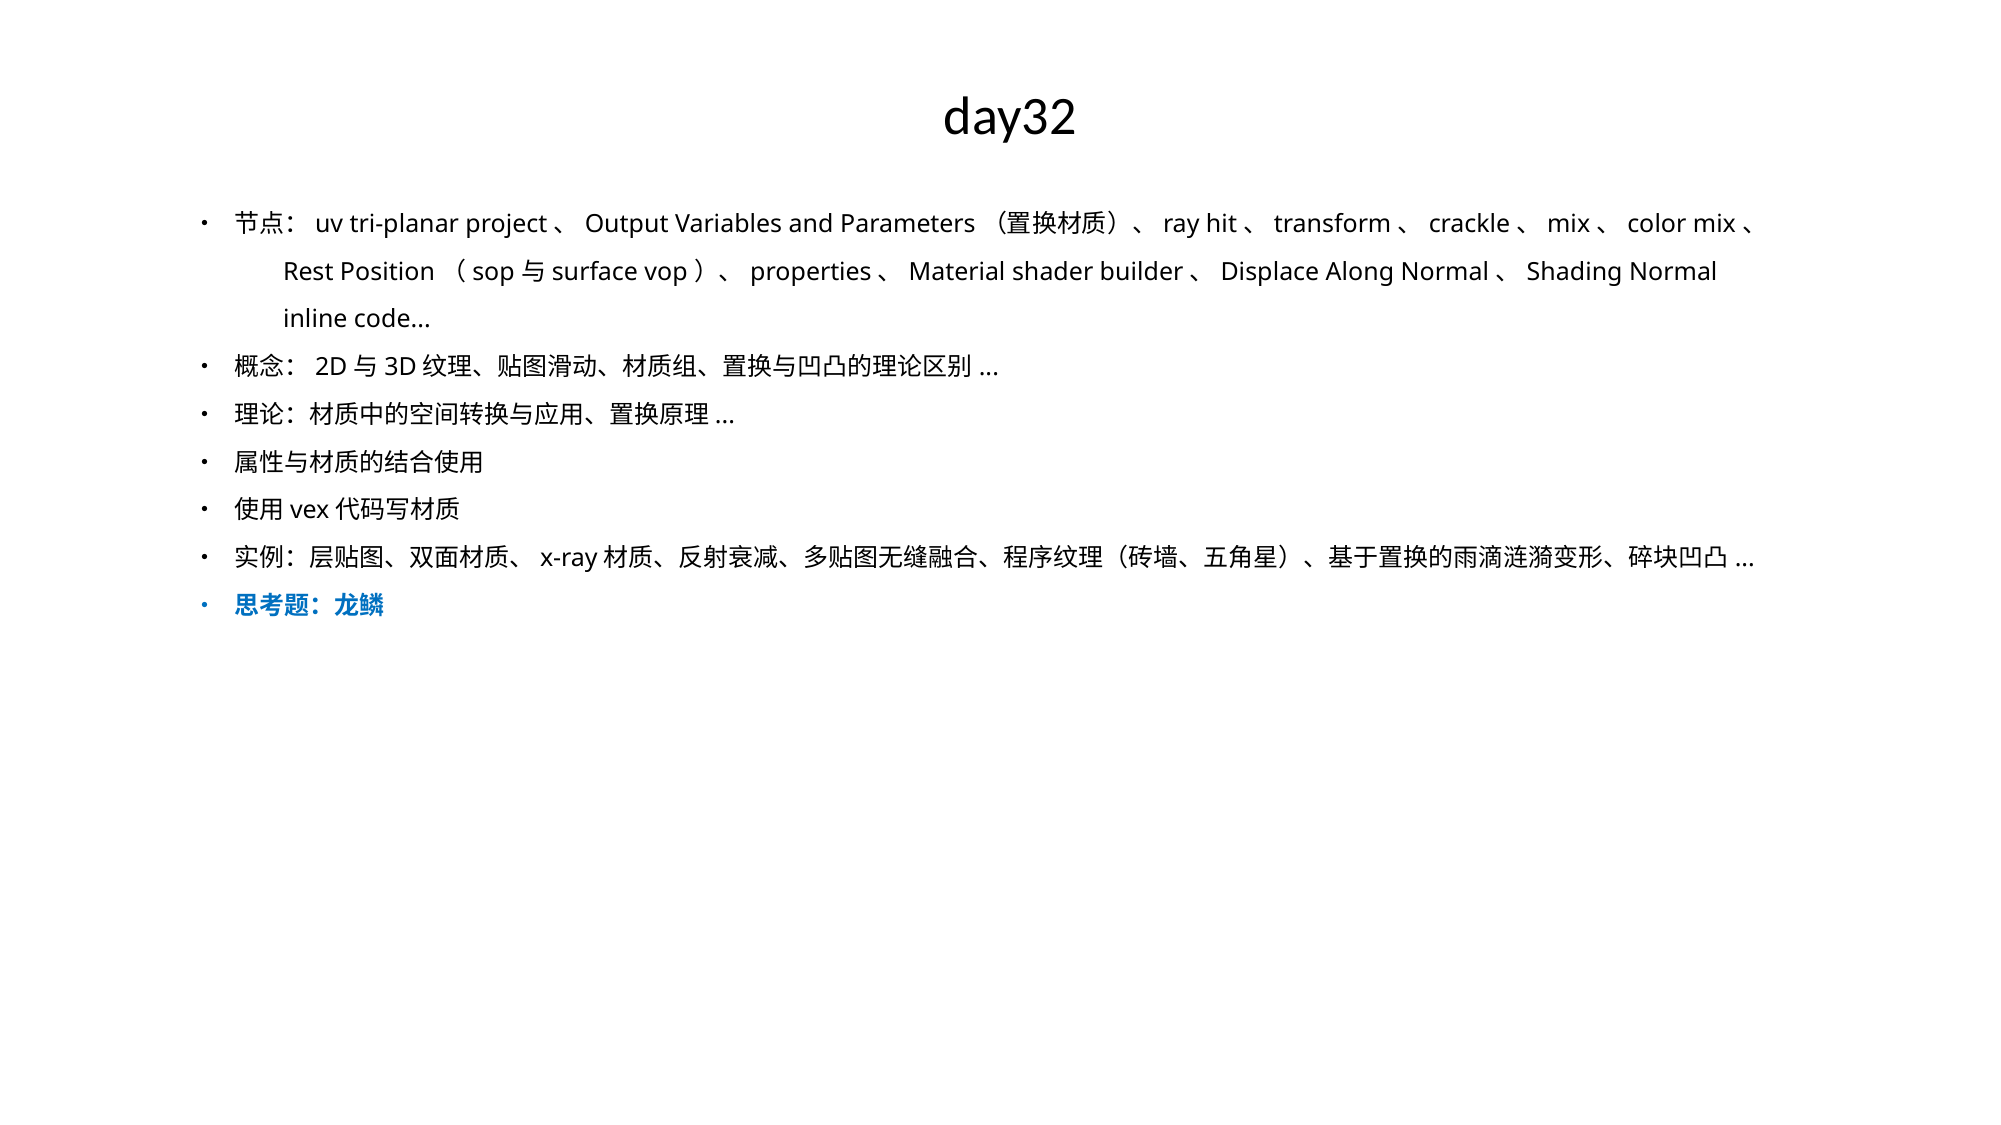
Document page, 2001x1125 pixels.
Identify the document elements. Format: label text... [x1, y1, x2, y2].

subtitle • 节点：uv tri-planar project、Output Variables and Parameters（置换材质）、ray hit、transform、crackle、mix、color mix、 Rest Position（sop与surface vop）、properties、Material shader builder、Displace Along Normal、Shading Normal inline code... • 概念：2D与3D纹理、贴图滑动、材质组、置换与凹凸的理论区别... • 理论：材质中的空间转换与应用、置换原理... • 属性与材质的结合使用 • 使用vex代码写材质 • 实例：层贴图、双面材质、x-ray材质、反射衰减、多贴图无缝融合、程序纹理（砖墙、五角星）、基于置换的雨滴涟漪变形、碎块凹凸... • 思考题：龙鳞 [176, 203, 1815, 903]
title day32 [711, 41, 1309, 154]
